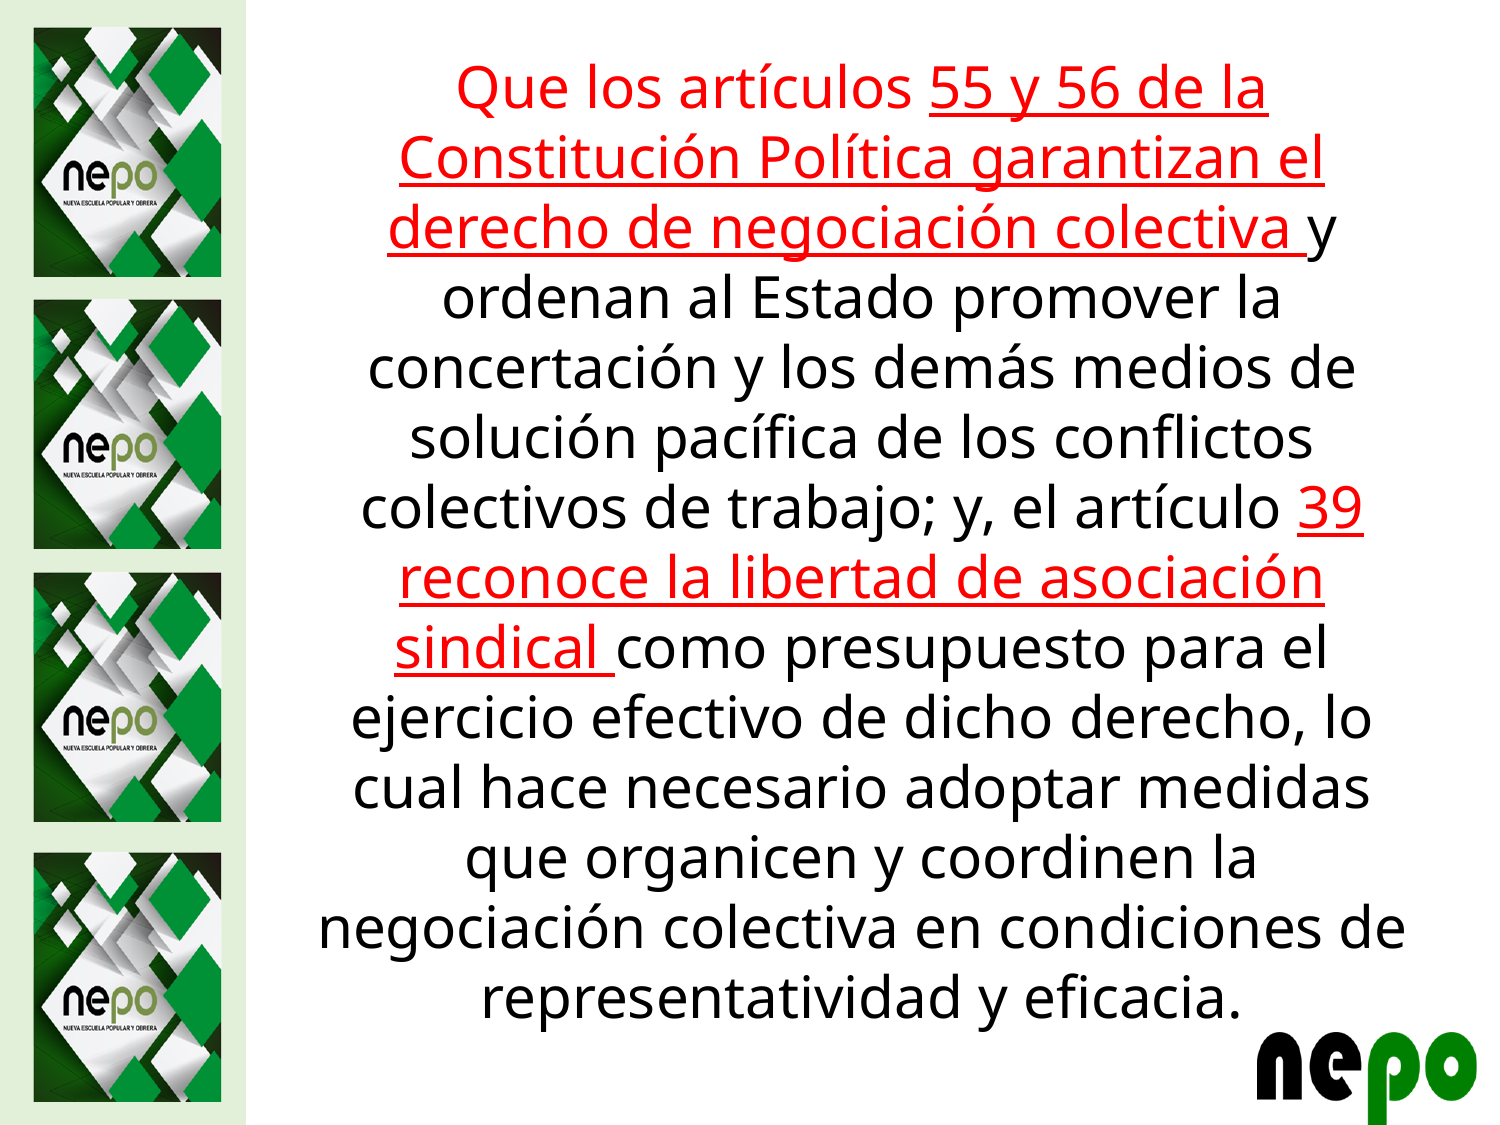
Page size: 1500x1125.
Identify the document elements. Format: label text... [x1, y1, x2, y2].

text_box Que los artículos 55 y 56 de la Constitución Política garantizan el derecho de negociación colectiva y ordenan al Estado promover la concertación y los demás medios de solución pacífica de los conflictos colectivos de trabajo; y, el artículo 39 reconoce la libertad de asociación sindical como presupuesto para el ejercicio efectivo de dicho derecho, lo cual hace necesario adoptar medidas que organicen y coordinen la negociación colectiva en condiciones de representatividad y eficacia. [289, 42, 1435, 1038]
picture [0, 0, 246, 1125]
picture [1257, 1032, 1477, 1125]
